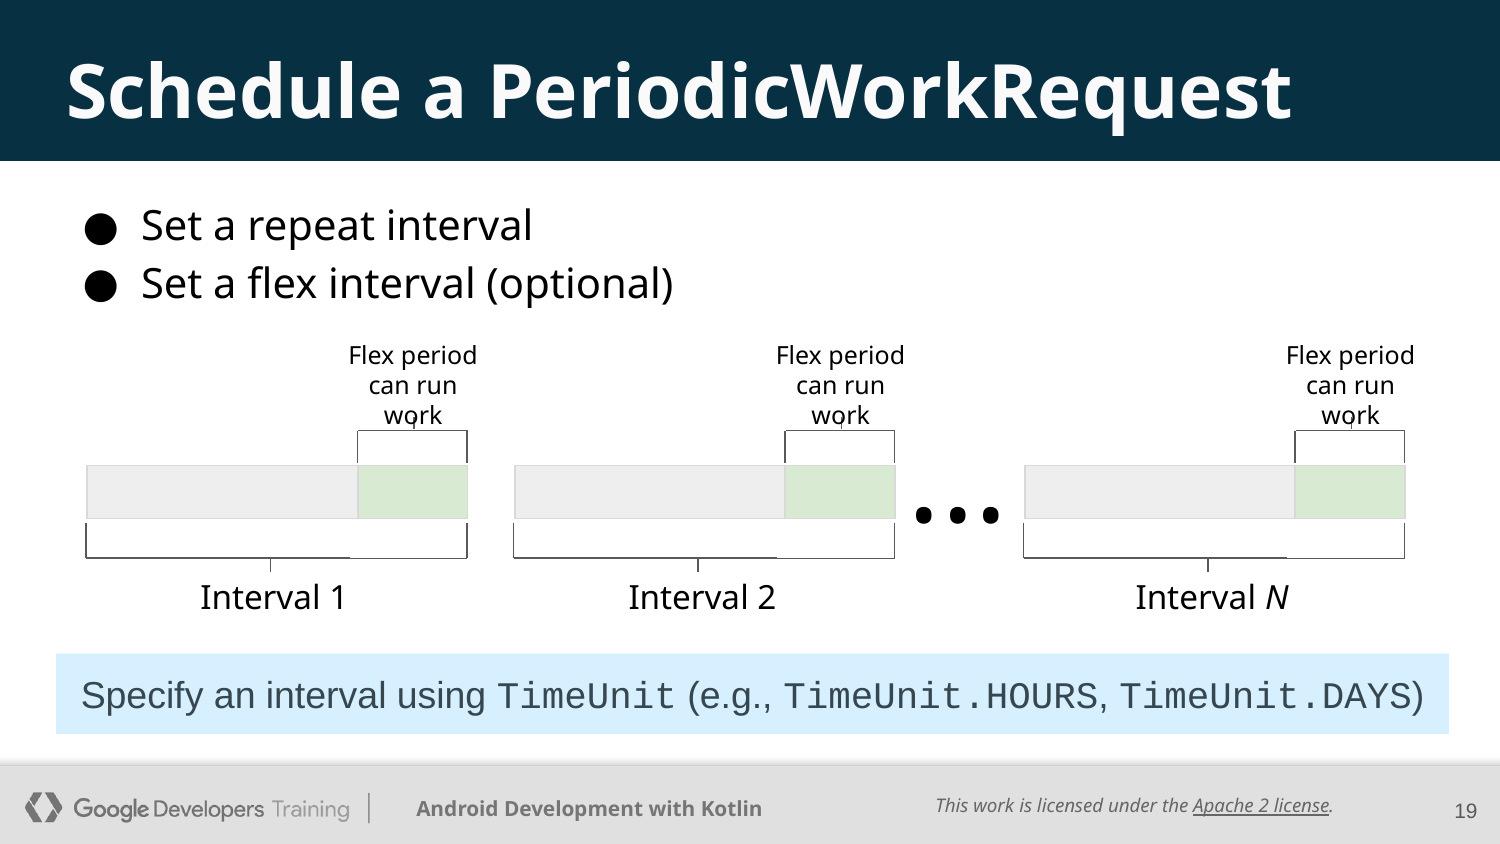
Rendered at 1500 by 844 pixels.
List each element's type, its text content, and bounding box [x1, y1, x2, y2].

text_box Specify an interval using TimeUnit (e.g., TimeUnit.HOURS, TimeUnit.DAYS) [56, 653, 1449, 734]
title Schedule a PeriodicWorkRequest [51, 28, 1449, 122]
slide_number ‹#› [1402, 777, 1493, 842]
picture [0, 161, 1500, 844]
list Set a repeat interval Set a flex interval (optional) [51, 176, 1449, 310]
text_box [80, 359, 1431, 608]
